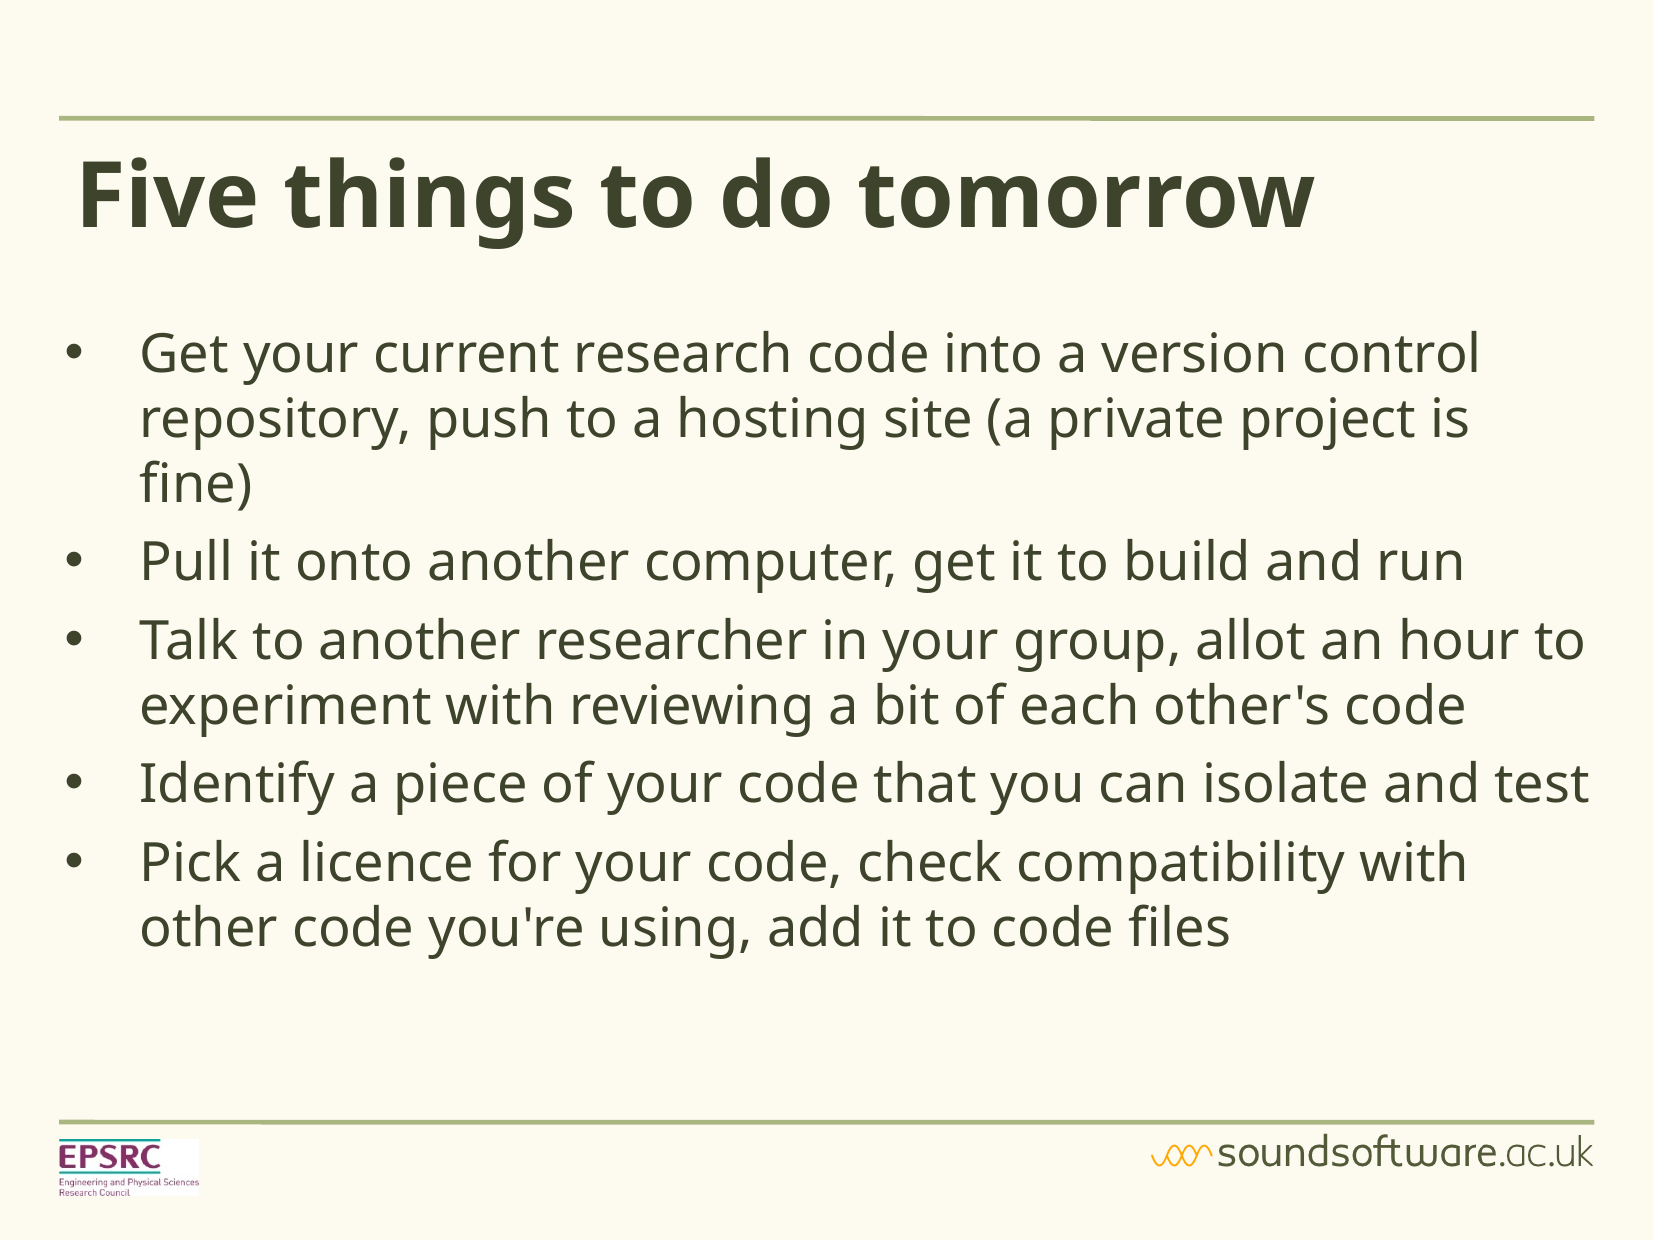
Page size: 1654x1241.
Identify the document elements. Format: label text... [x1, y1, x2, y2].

picture [1151, 1133, 1593, 1167]
picture [59, 1139, 199, 1196]
title Five things to do tomorrow [59, 72, 1592, 309]
list Get your current research code into a version control repository, push to a hosting site (a private project is fine) Pull it onto another computer, get it to build and run Talk to another researcher in your group, allot an hour to experiment with reviewing a bit of each other's code Identify a piece of your code that you can isolate and test Pick a licence for your code, check compatibility with other code you're using, add it to code files [47, 309, 1614, 1111]
